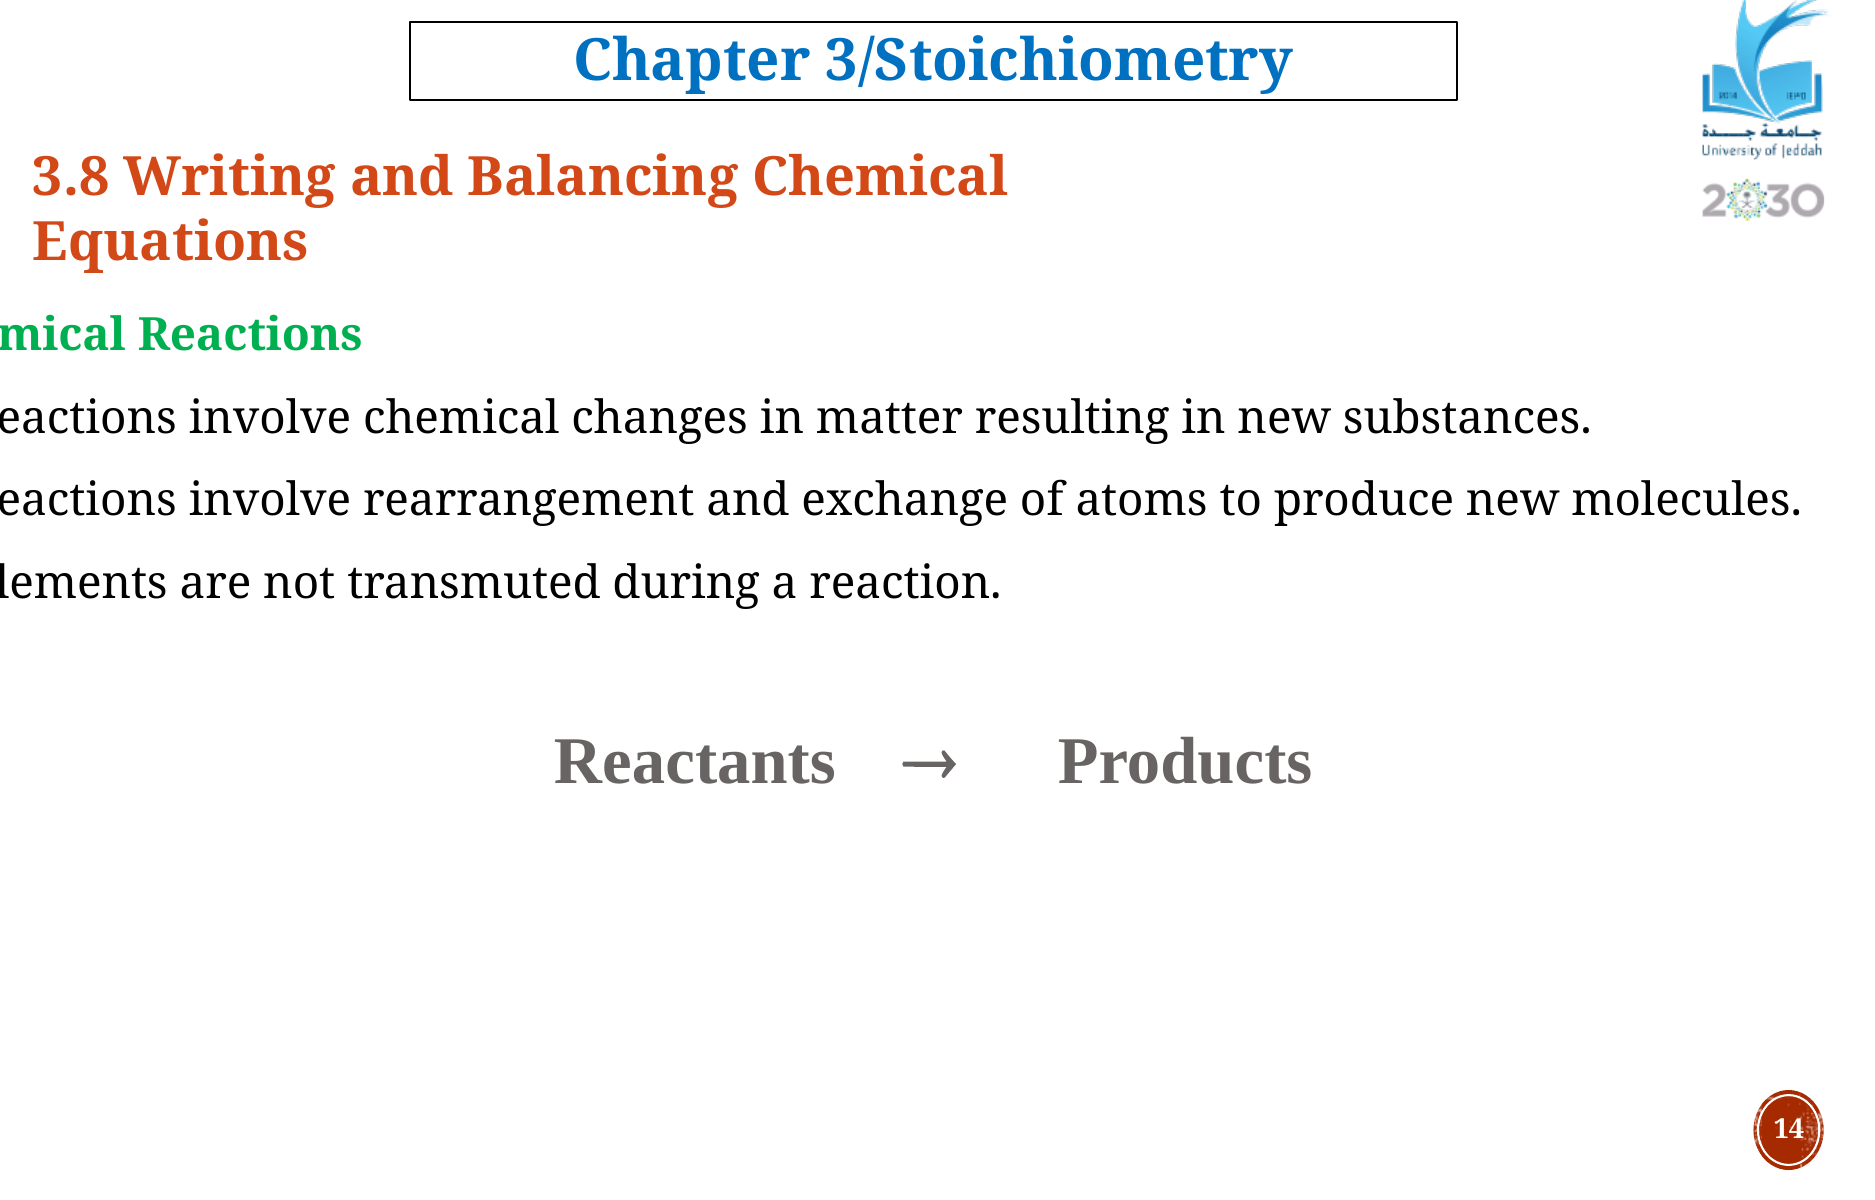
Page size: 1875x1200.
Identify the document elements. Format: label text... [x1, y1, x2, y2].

text_box 3.8 Writing and Balancing Chemical Equations [17, 133, 1207, 270]
slide_number 14 [1739, 1097, 1838, 1162]
text_box Chapter 3/Stoichiometry [409, 21, 1458, 101]
text_box Chemical Reactions Reactions involve chemical changes in matter resulting in new substances. Reactions involve rearrangement and exchange of atoms to produce new molecules. Elements are not transmuted during a reaction. [0, 270, 1819, 615]
text_box Reactants  Products [306, 709, 1560, 804]
picture [1681, 0, 1846, 227]
